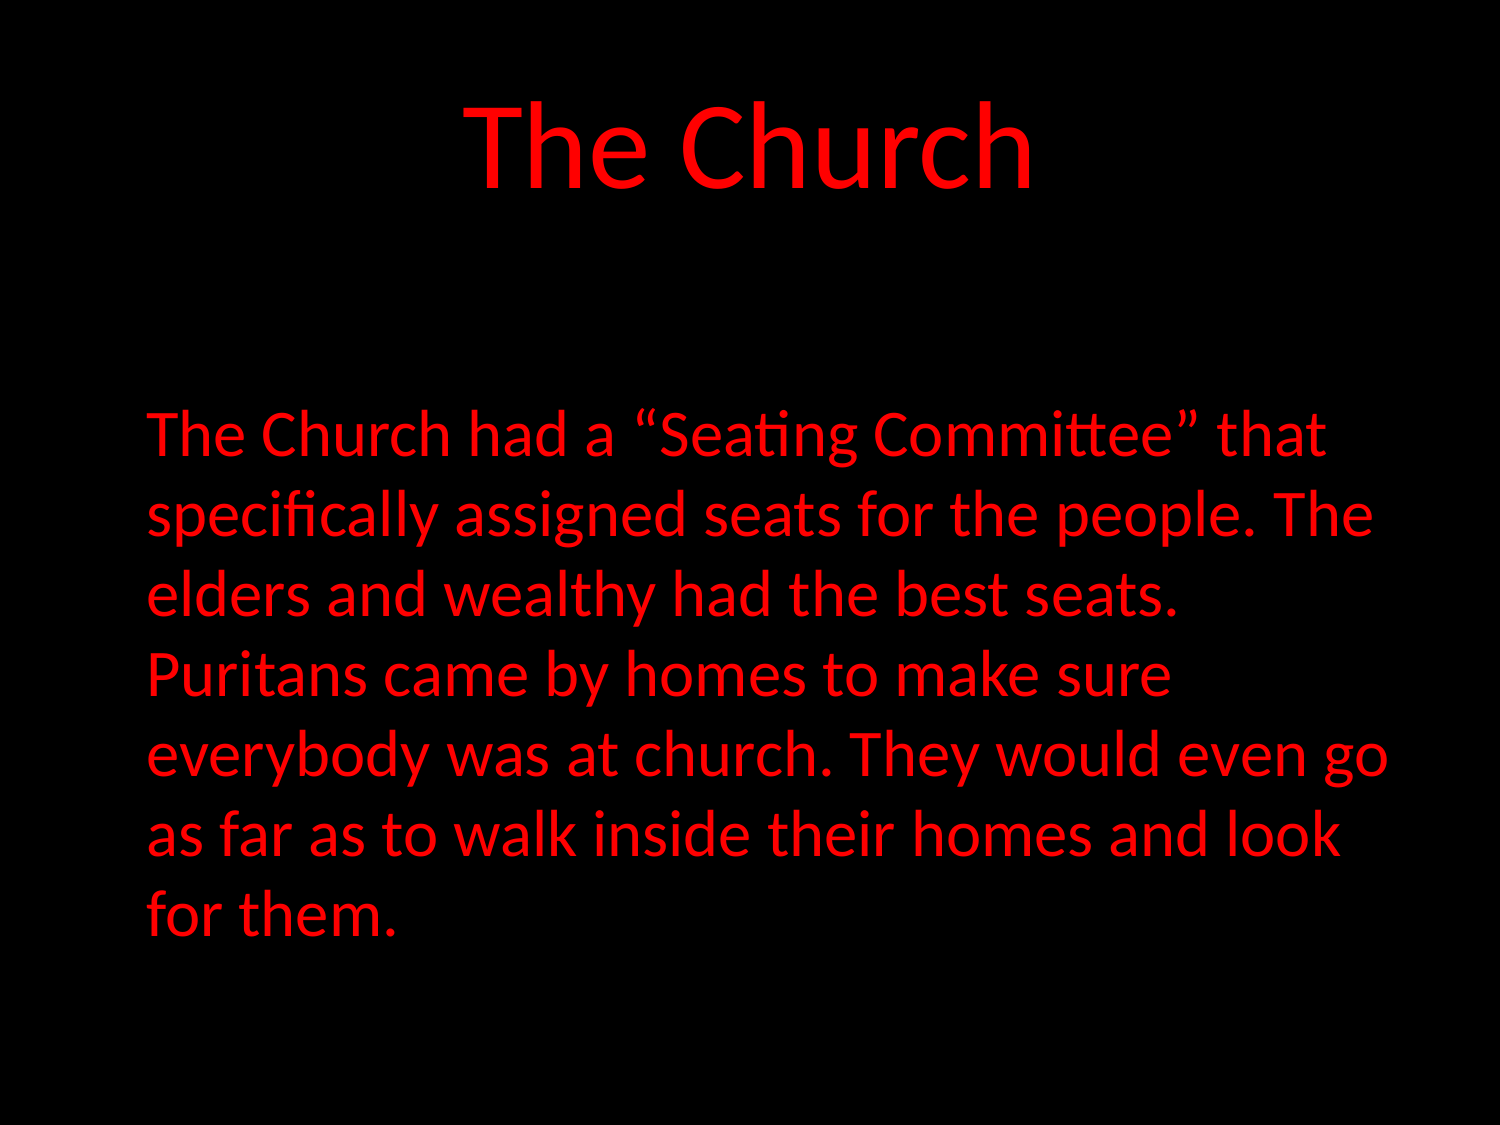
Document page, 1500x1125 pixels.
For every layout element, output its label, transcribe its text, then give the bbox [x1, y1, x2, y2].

title The Church [75, 45, 1425, 233]
list The Church had a “Seating Committee” that specifically assigned seats for the people. The elders and wealthy had the best seats. Puritans came by homes to make sure everybody was at church. They would even go as far as to walk inside their homes and look for them. [75, 382, 1425, 1125]
